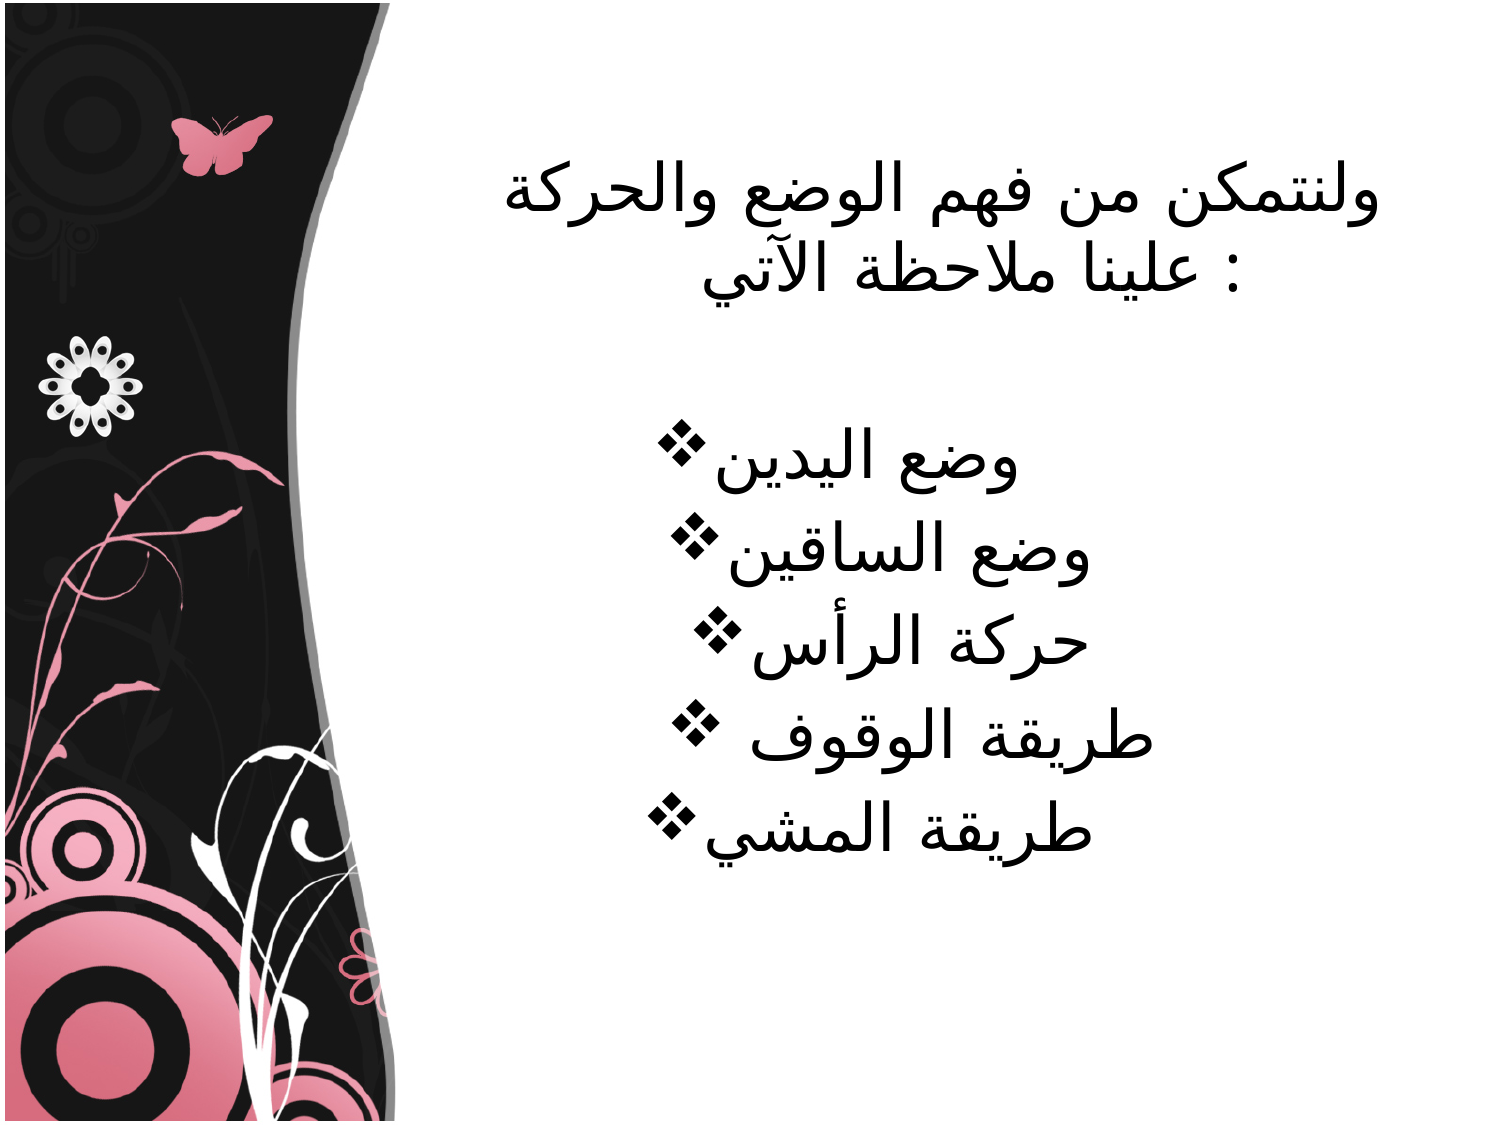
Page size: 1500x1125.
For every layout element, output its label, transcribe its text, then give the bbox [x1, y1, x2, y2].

picture [0, 0, 1500, 1125]
list ولنتمكن من فهم الوضع والحركة علينا ملاحظة الآتي : وضع اليدين وضع الساقين حركة الرأس طريقة الوقوف طريقة المشي [449, 137, 1438, 1056]
